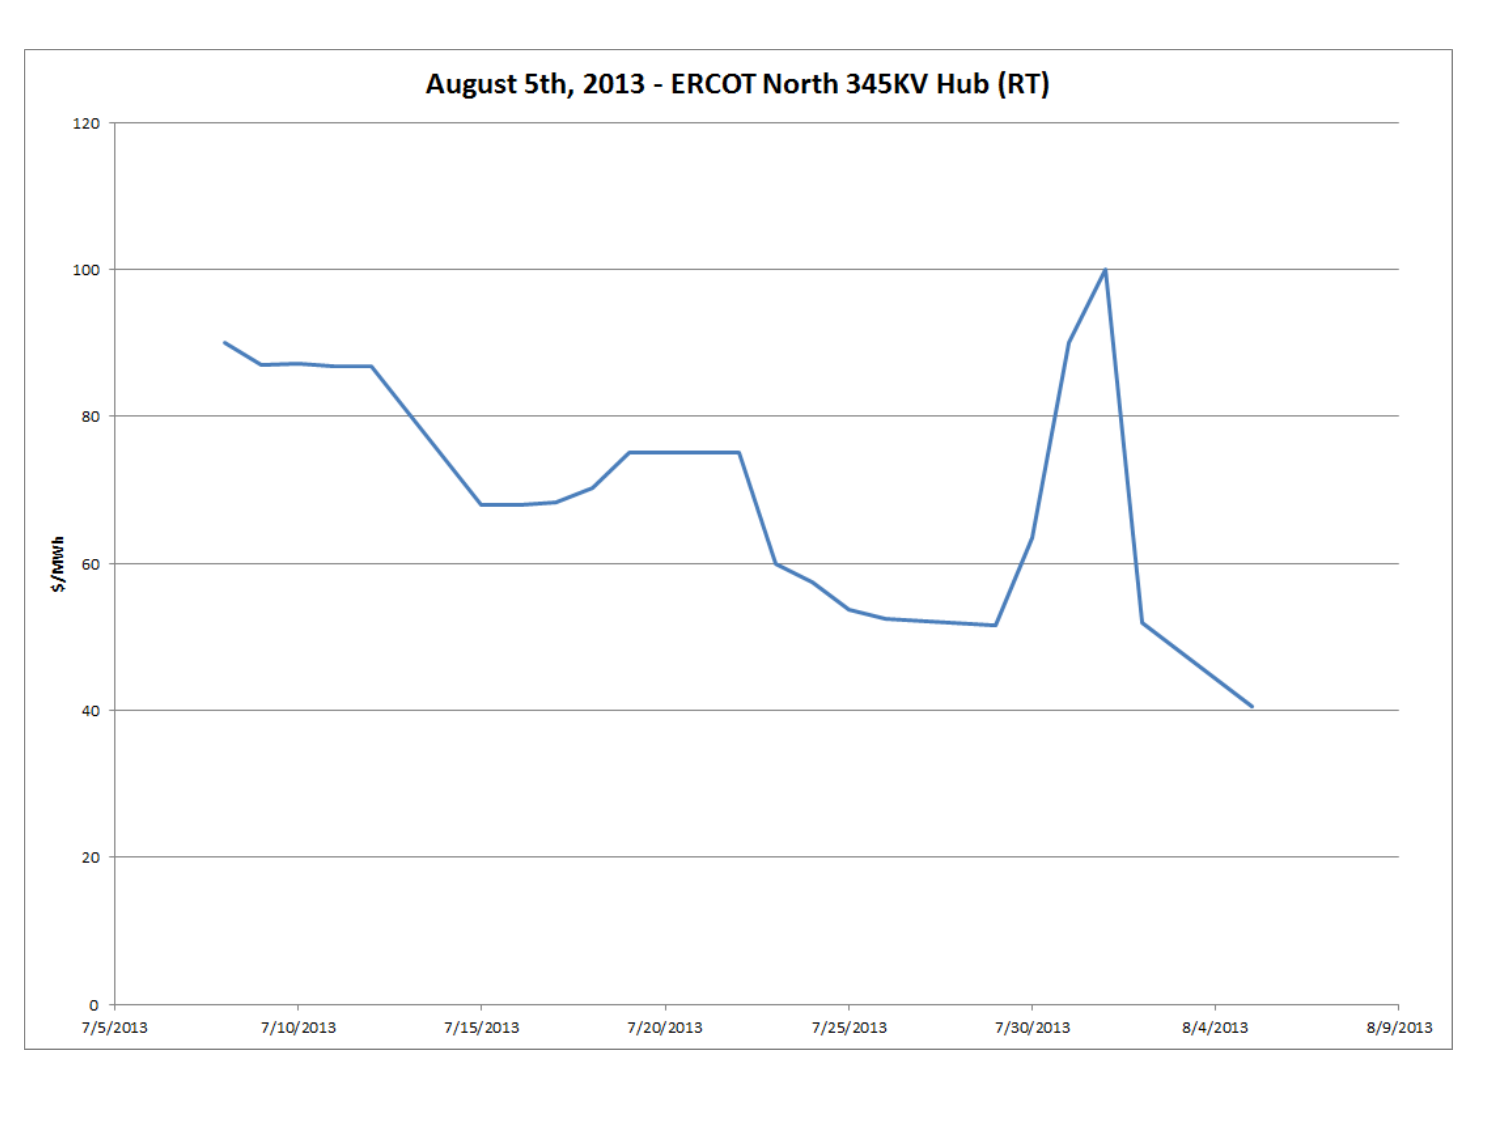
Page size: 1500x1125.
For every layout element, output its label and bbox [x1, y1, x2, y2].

picture [24, 49, 1453, 1051]
